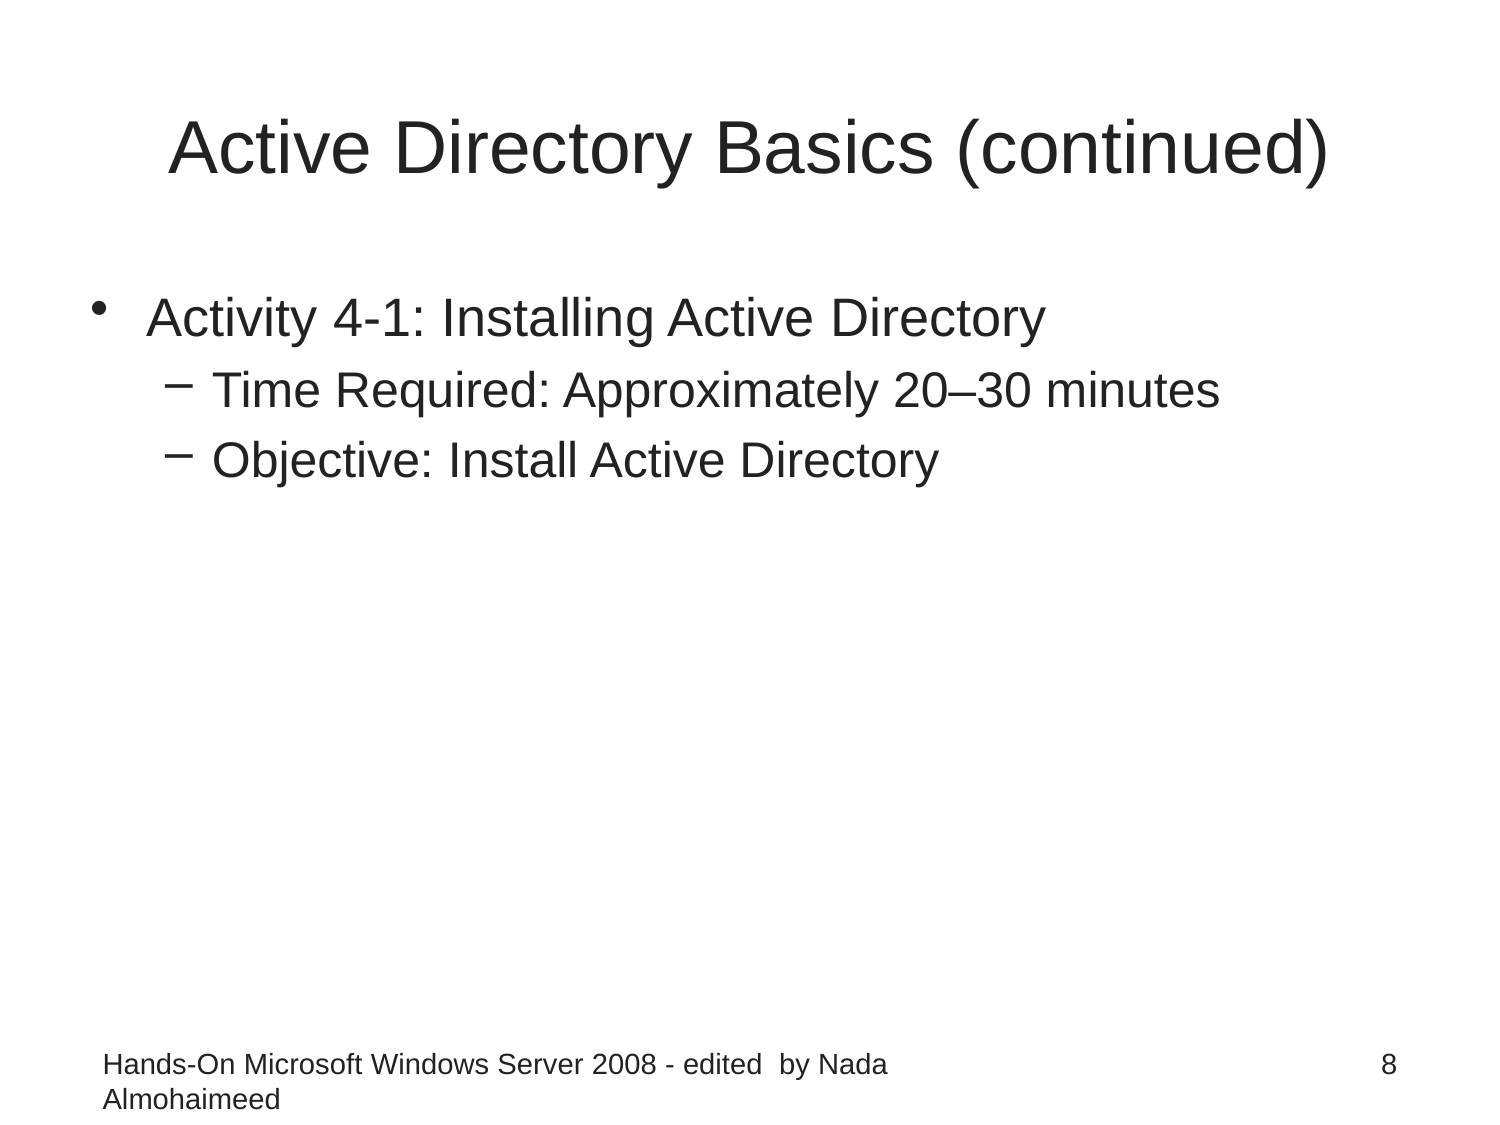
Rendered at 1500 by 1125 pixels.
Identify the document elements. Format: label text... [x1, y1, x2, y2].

footer Hands-On Microsoft Windows Server 2008 - edited by Nada Almohaimeed [87, 1037, 1051, 1101]
title Active Directory Basics (continued) [87, 37, 1413, 251]
list Activity 4-1: Installing Active Directory Time Required: Approximately 20–30 minutes Objective: Install Active Directory [74, 274, 1438, 988]
slide_number 8 [1074, 1037, 1413, 1101]
